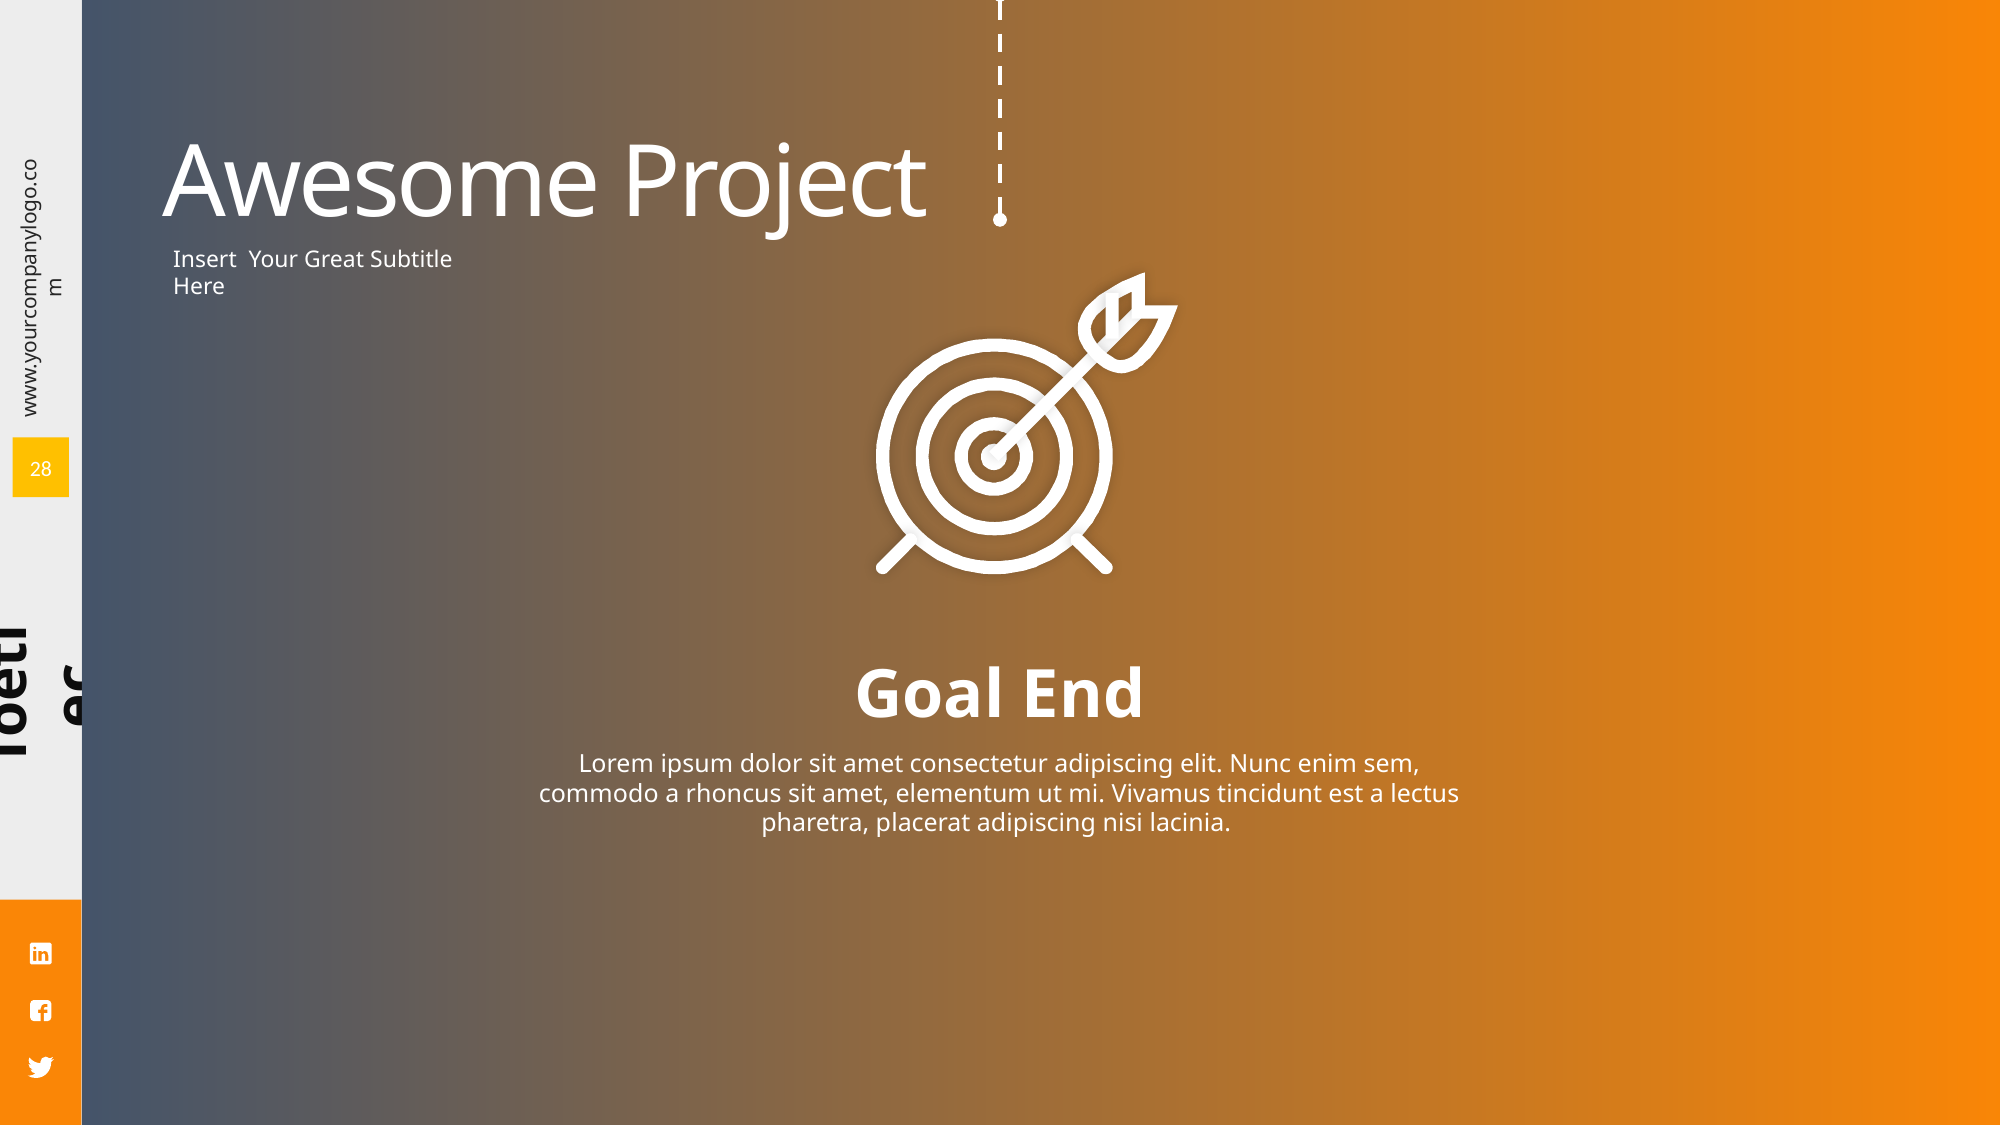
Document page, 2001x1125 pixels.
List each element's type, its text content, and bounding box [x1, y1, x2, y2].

picture [81, 0, 2000, 1125]
slide_number 28 [12, 437, 69, 498]
